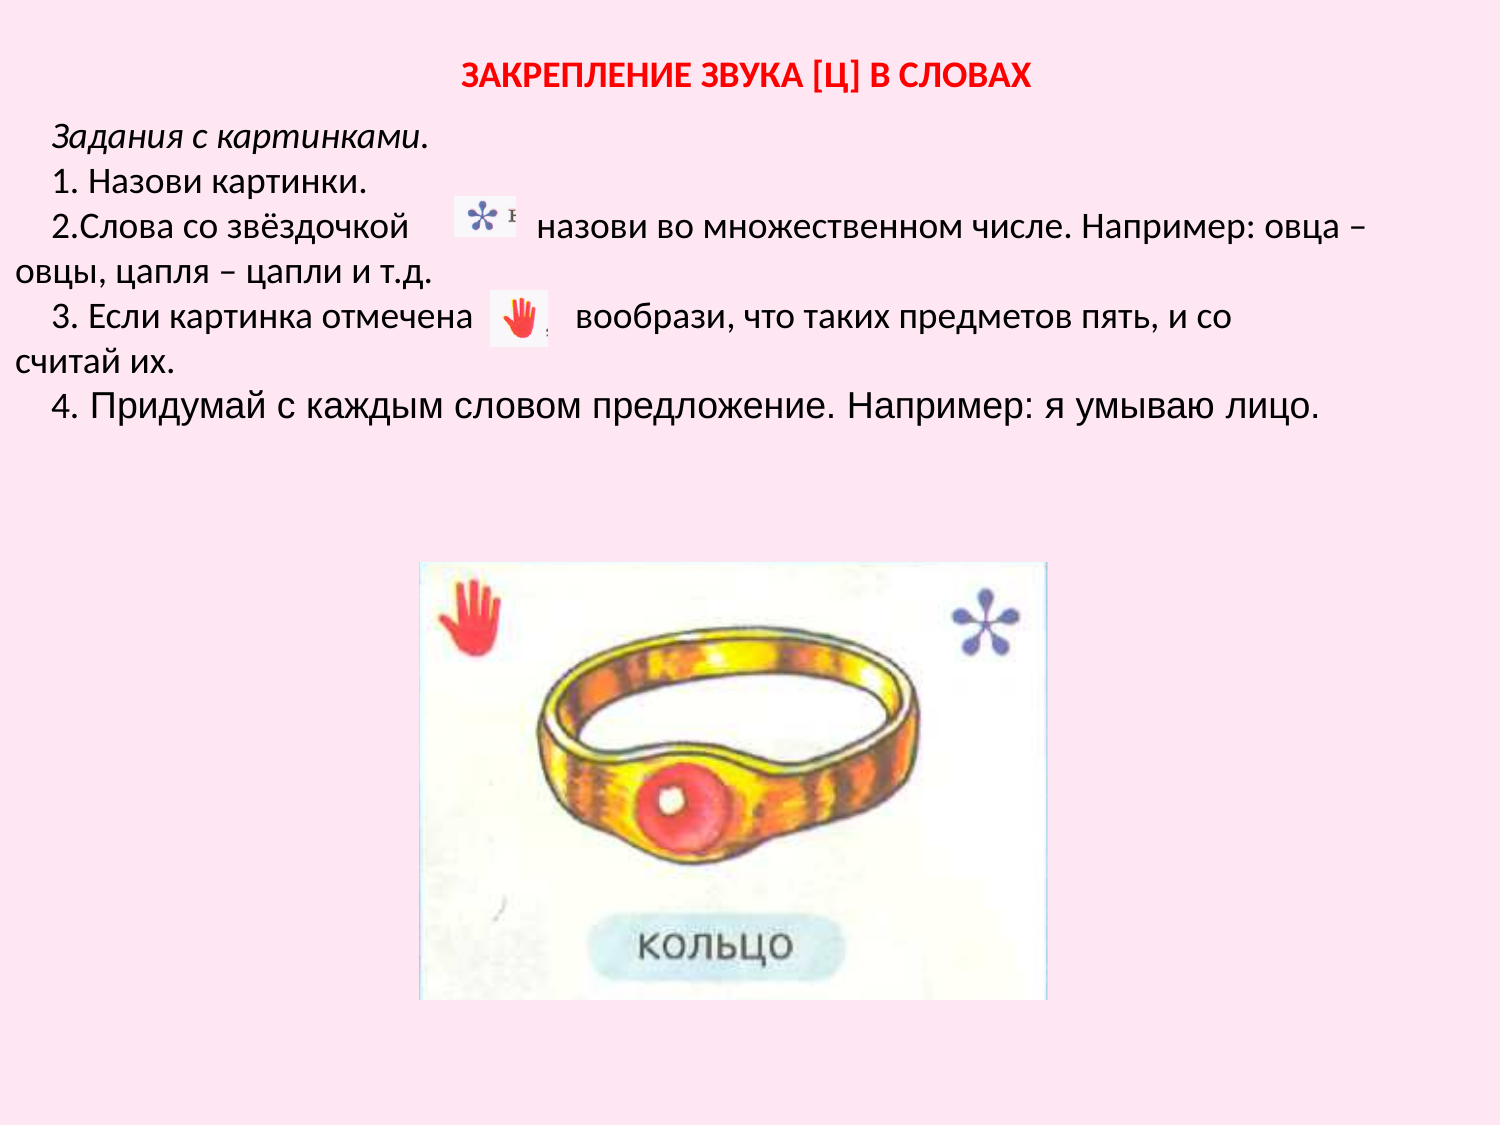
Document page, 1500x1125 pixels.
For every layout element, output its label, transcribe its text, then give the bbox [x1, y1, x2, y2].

picture [454, 195, 516, 238]
picture [418, 562, 1048, 1000]
text_box [0, 0, 1500, 75]
text_box Задания с картинками. 1. Назови картинки. 2.Слова со звёздочкой назови во множественном числе. Например: овца – овцы, цапля – цапли и т.д. 3. Если картинка отмечена вообрази, что таких предметов пять, и со­ считай их. 4. Придумай с каждым словом предложение. Например: я умываю лицо. [0, 103, 1453, 479]
picture [489, 290, 549, 348]
text_box ЗАКРЕПЛЕНИЕ ЗВУКА [Ц] В СЛОВАХ [446, 75, 1047, 103]
